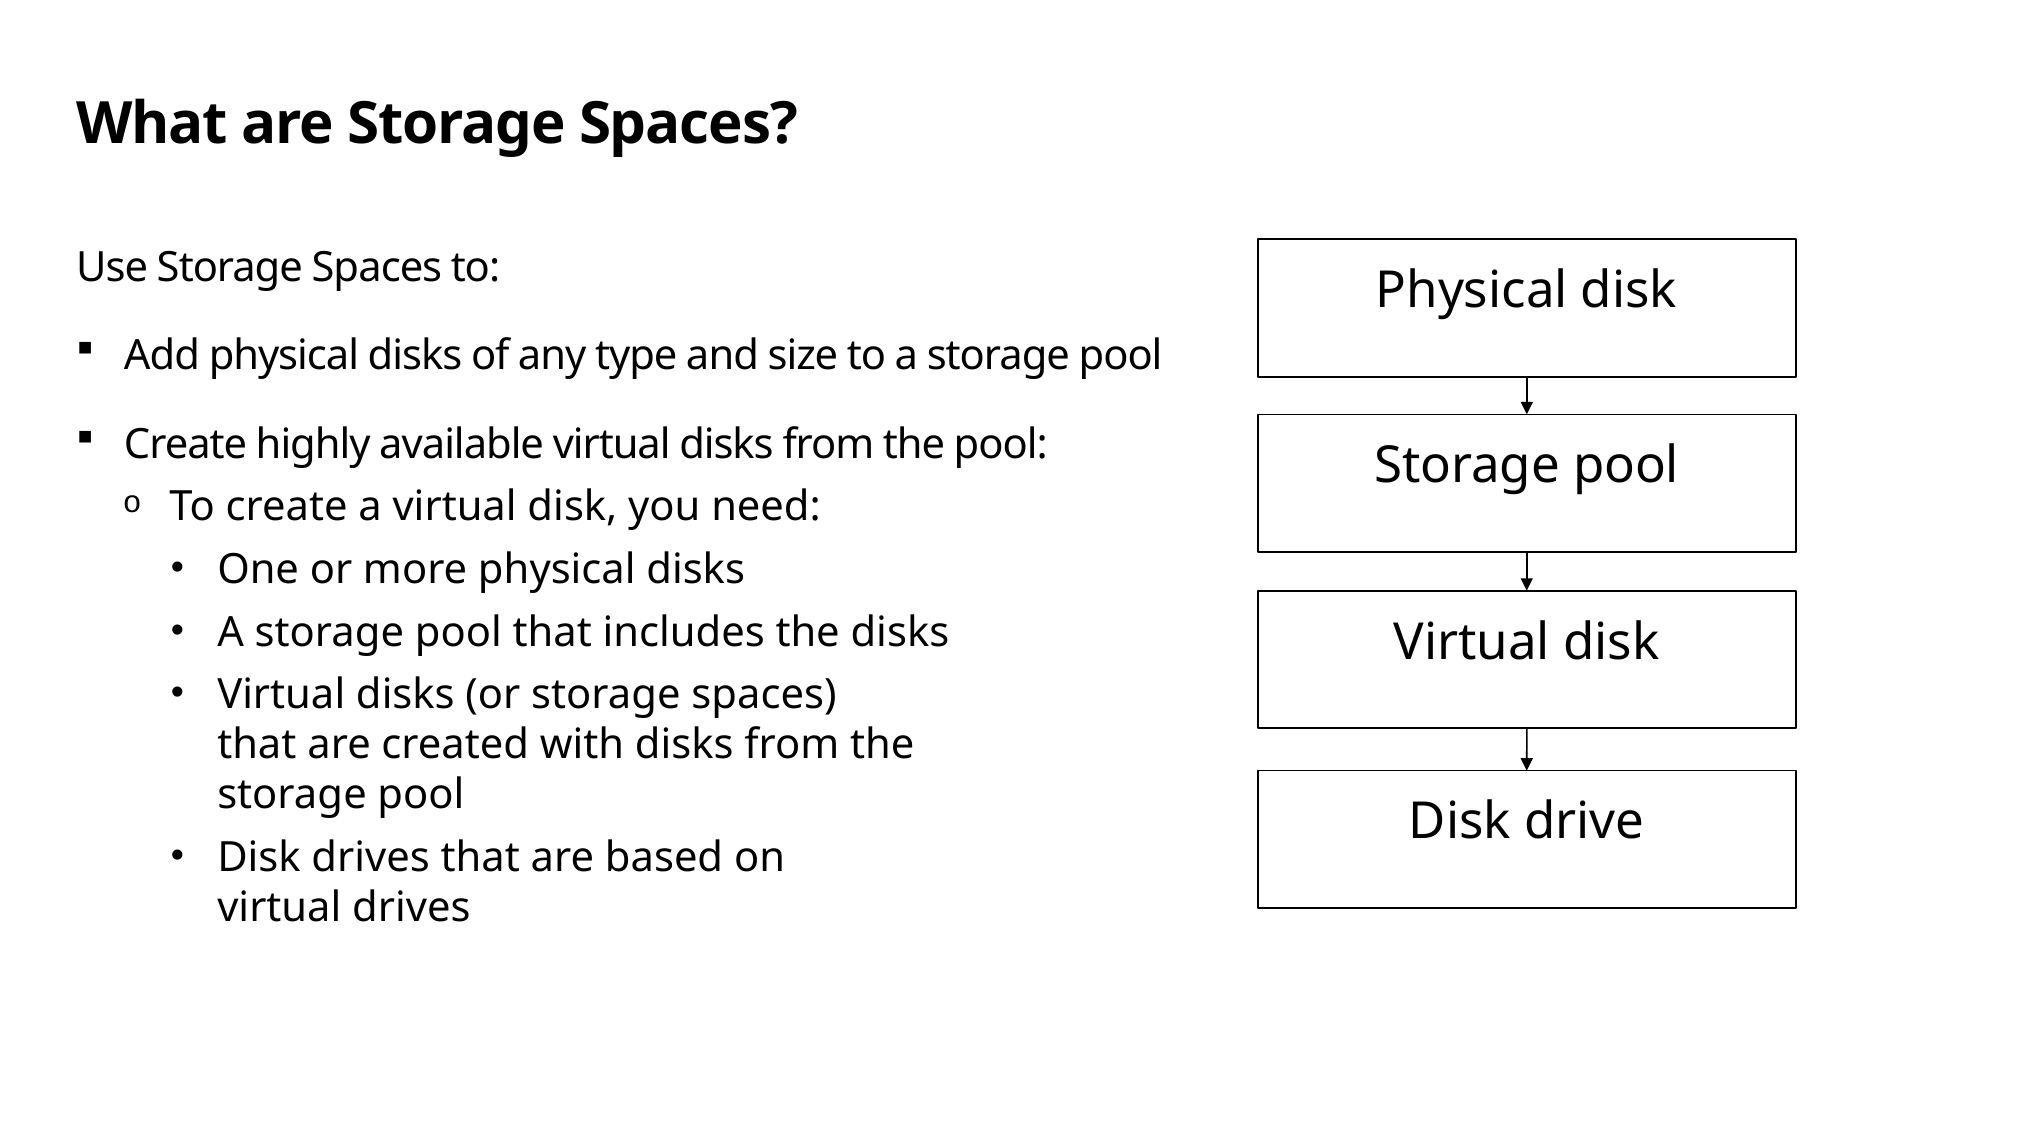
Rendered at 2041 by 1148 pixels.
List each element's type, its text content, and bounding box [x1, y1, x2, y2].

title What are Storage Spaces? [76, 93, 1968, 161]
list Use Storage Spaces to: Add physical disks of any type and size to a storage pool Create highly available virtual disks from the pool: To create a virtual disk, you need: One or more physical disks A storage pool that includes the disks Virtual disks (or storage spaces) that are created with disks from the storage pool Disk drives that are based on virtual drives [76, 240, 1970, 1074]
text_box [1257, 238, 1797, 909]
